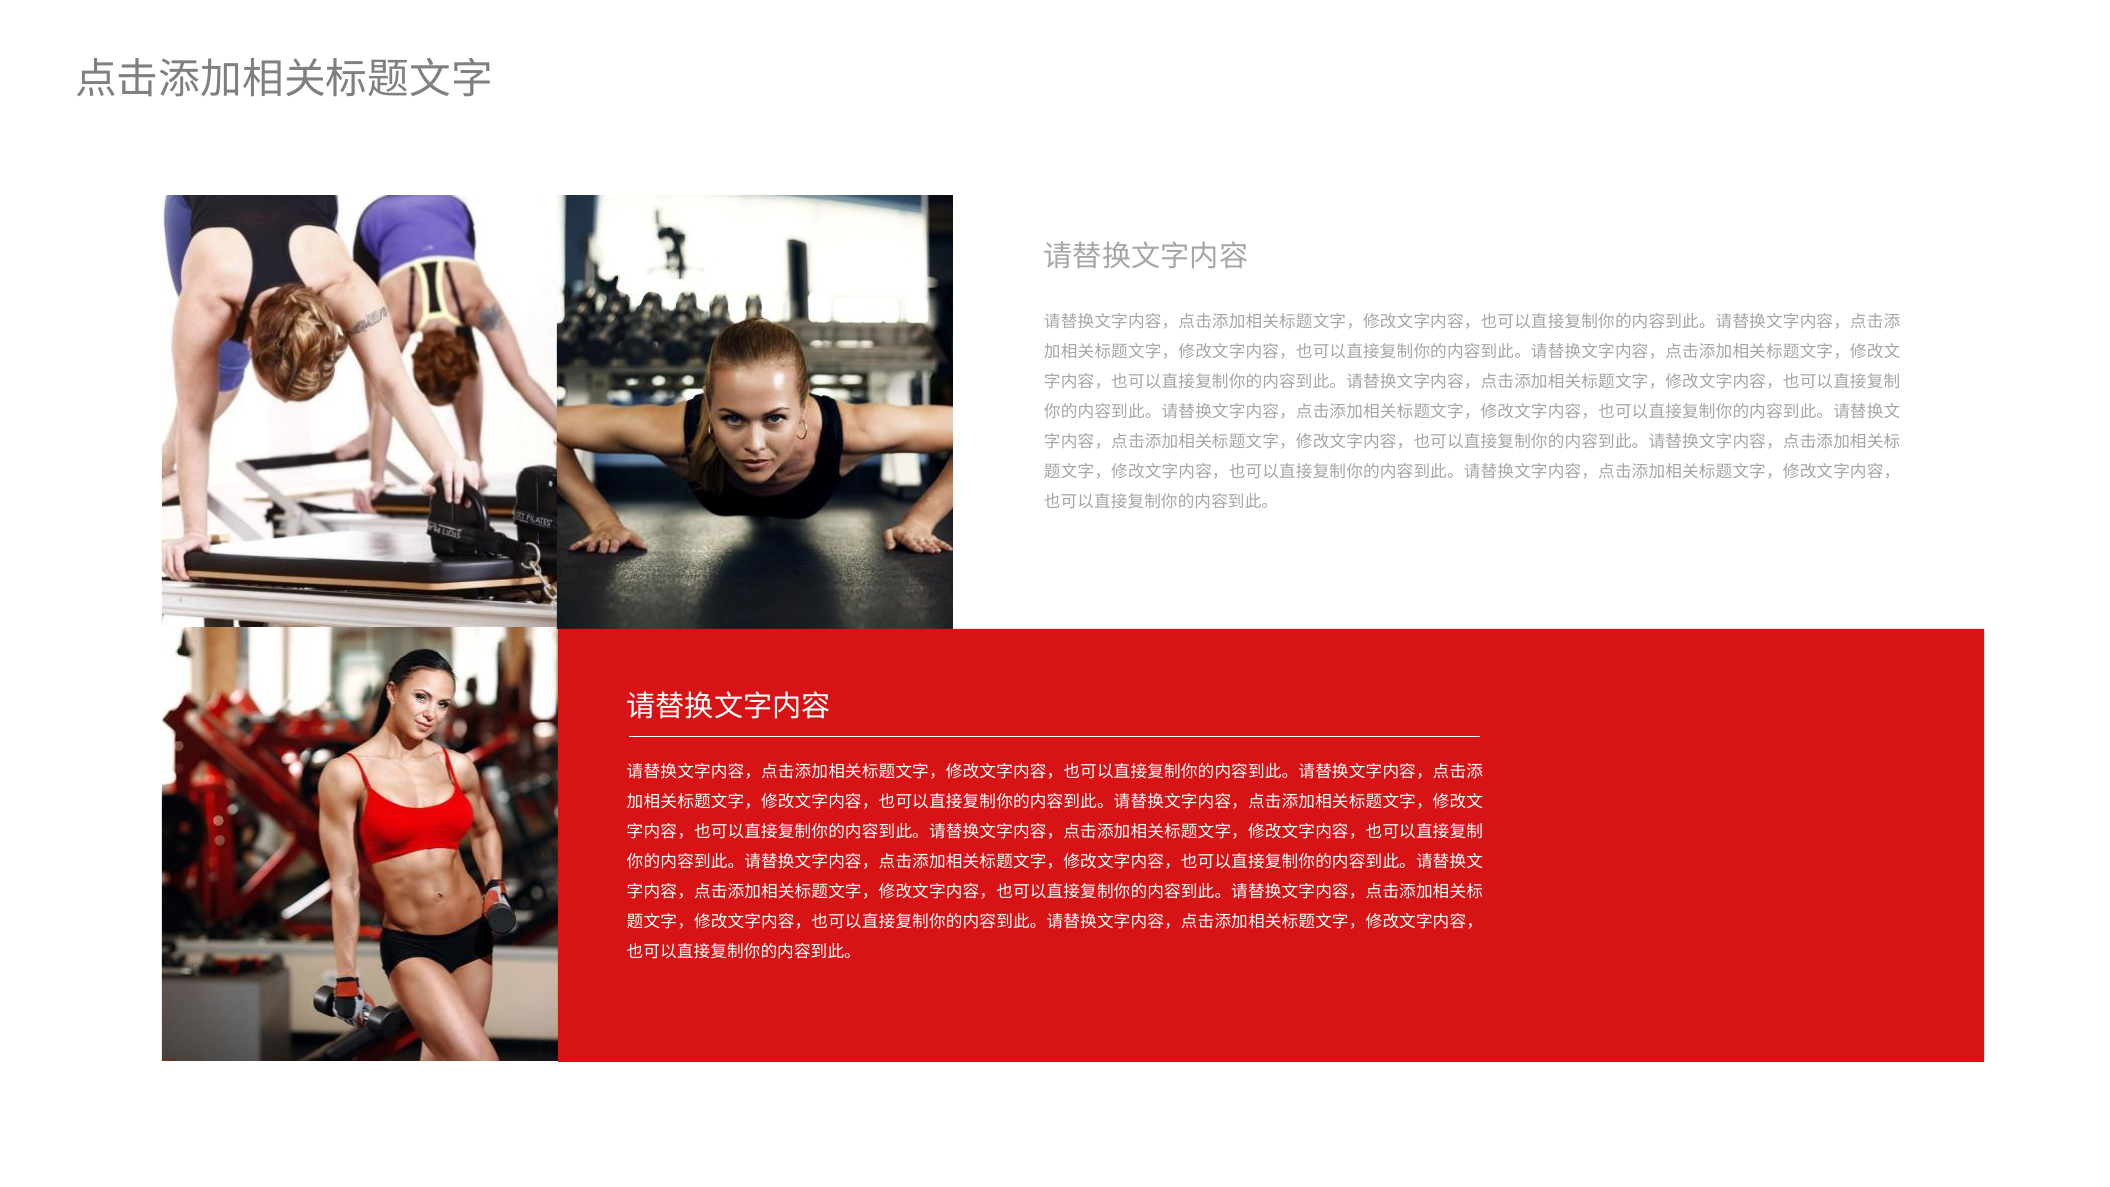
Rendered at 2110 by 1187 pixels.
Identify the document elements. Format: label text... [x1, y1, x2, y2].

text_box [556, 195, 954, 630]
text_box 请替换文字内容 [1027, 229, 1333, 289]
text_box [557, 628, 1985, 1062]
text_box 点击添加相关标题文字 [59, 44, 563, 107]
text_box [161, 195, 556, 627]
text_box 请替换文字内容，点击添加相关标题文字，修改文字内容，也可以直接复制你的内容到此。请替换文字内容，点击添加相关标题文字，修改文字内容，也可以直接复制你的内容到此。请替换文字内容，点击添加相关标题文字，修改文字内容，也可以直接复制你的内容到此。请替换文字内容，点击添加相关标题文字，修改文字内容，也可以直接复制你的内容到此。请替换文字内容，点击添加相关标题文字，修改文字内容，也可以直接复制你的内容到此。请替换文字内容，点击添加相关标题文字，修改文字内容，也可以直接复制你的内容到此。请替换文字内容，点击添加相关标题文字，修改文字内容，也可以直接复制你的内容到此。请替换文字内容，点击添加相关标题文字，修改文字内容，也可以直接复制你的内容到此。 [1028, 293, 1917, 537]
text_box [161, 627, 557, 1062]
text_box 请替换文字内容 [610, 679, 916, 739]
text_box 请替换文字内容，点击添加相关标题文字，修改文字内容，也可以直接复制你的内容到此。请替换文字内容，点击添加相关标题文字，修改文字内容，也可以直接复制你的内容到此。请替换文字内容，点击添加相关标题文字，修改文字内容，也可以直接复制你的内容到此。请替换文字内容，点击添加相关标题文字，修改文字内容，也可以直接复制你的内容到此。请替换文字内容，点击添加相关标题文字，修改文字内容，也可以直接复制你的内容到此。请替换文字内容，点击添加相关标题文字，修改文字内容，也可以直接复制你的内容到此。请替换文字内容，点击添加相关标题文字，修改文字内容，也可以直接复制你的内容到此。请替换文字内容，点击添加相关标题文字，修改文字内容，也可以直接复制你的内容到此。 [610, 743, 1500, 987]
